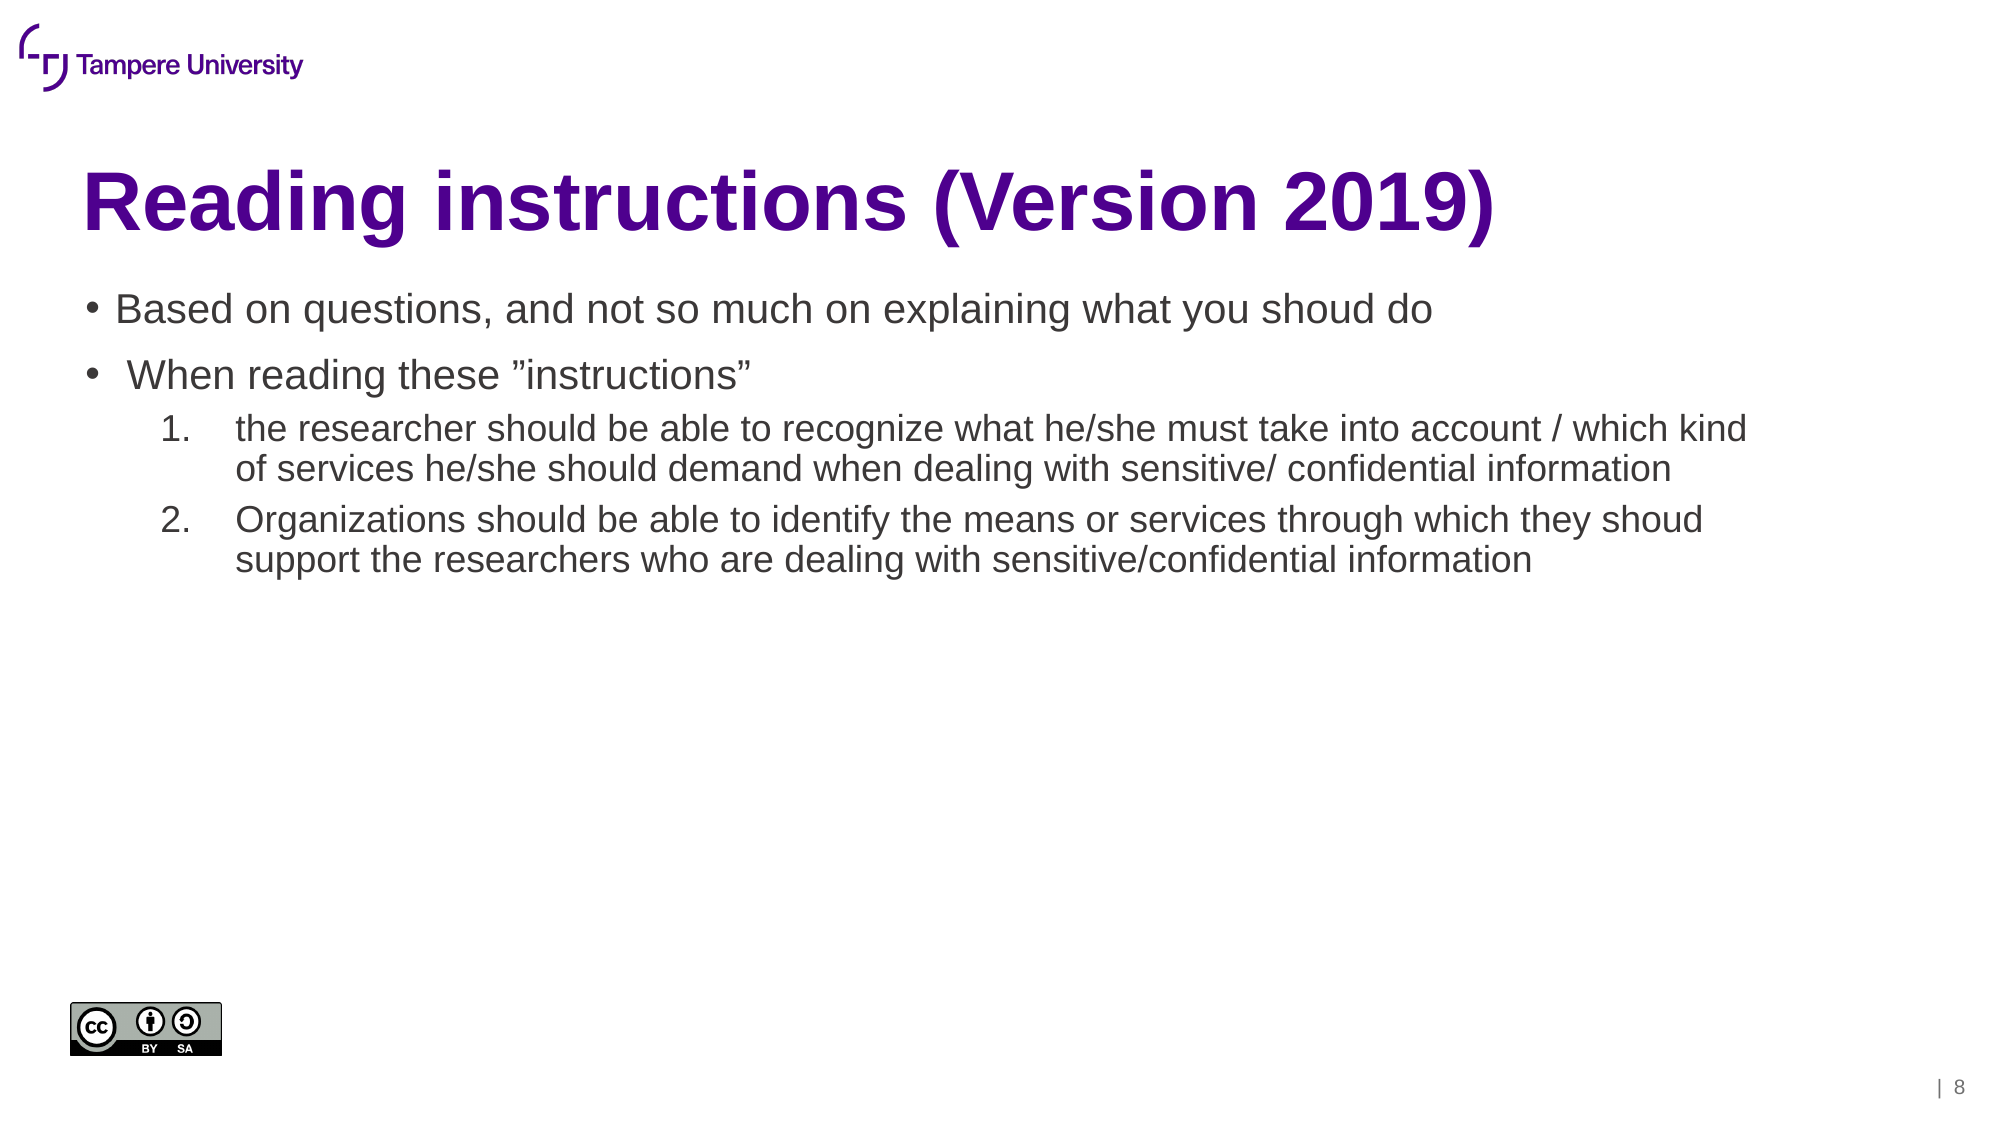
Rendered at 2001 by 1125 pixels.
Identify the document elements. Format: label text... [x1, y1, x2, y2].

title Reading instructions (Version 2019) [67, 149, 1793, 256]
list Based on questions, and not so much on explaining what you shoud do When reading these ”instructions” the researcher should be able to recognize what he/she must take into account / which kind of services he/she should demand when dealing with sensitive/ confidential information Organizations should be able to identify the means or services through which they shoud support the researchers who are dealing with sensitive/confidential information [70, 280, 1796, 994]
slide_number | 7 [1918, 1064, 1981, 1107]
picture [70, 1002, 222, 1056]
picture [4, 5, 321, 107]
